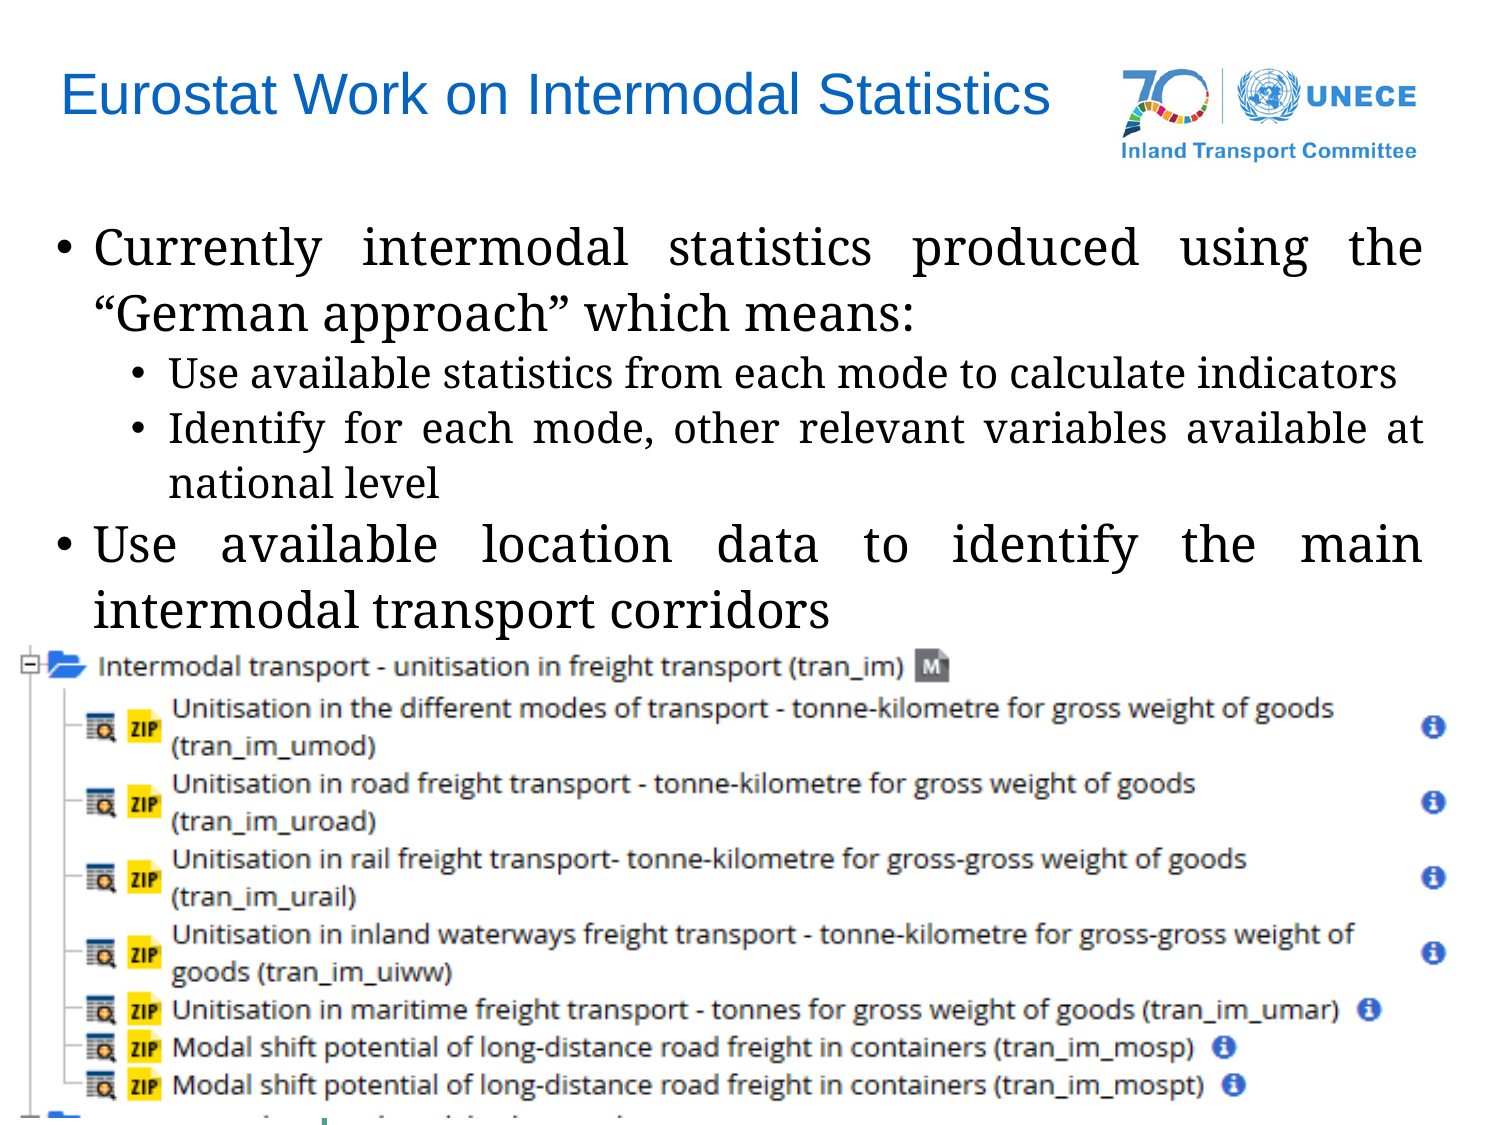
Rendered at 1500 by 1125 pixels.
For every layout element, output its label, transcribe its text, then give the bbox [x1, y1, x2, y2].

text_box Glossary revision process [491, 59, 1466, 166]
picture [1116, 65, 1422, 163]
text_box Eurostat Work on Intermodal Statistics [0, 57, 1143, 158]
text_box Currently intermodal statistics produced using the “German approach” which means: Use available statistics from each mode to calculate indicators Identify for each mode, other relevant variables available at national level Use available location data to identify the main intermodal transport corridors 7 Key Indicators calculated: [41, 202, 1440, 645]
picture [2, 645, 1479, 1125]
